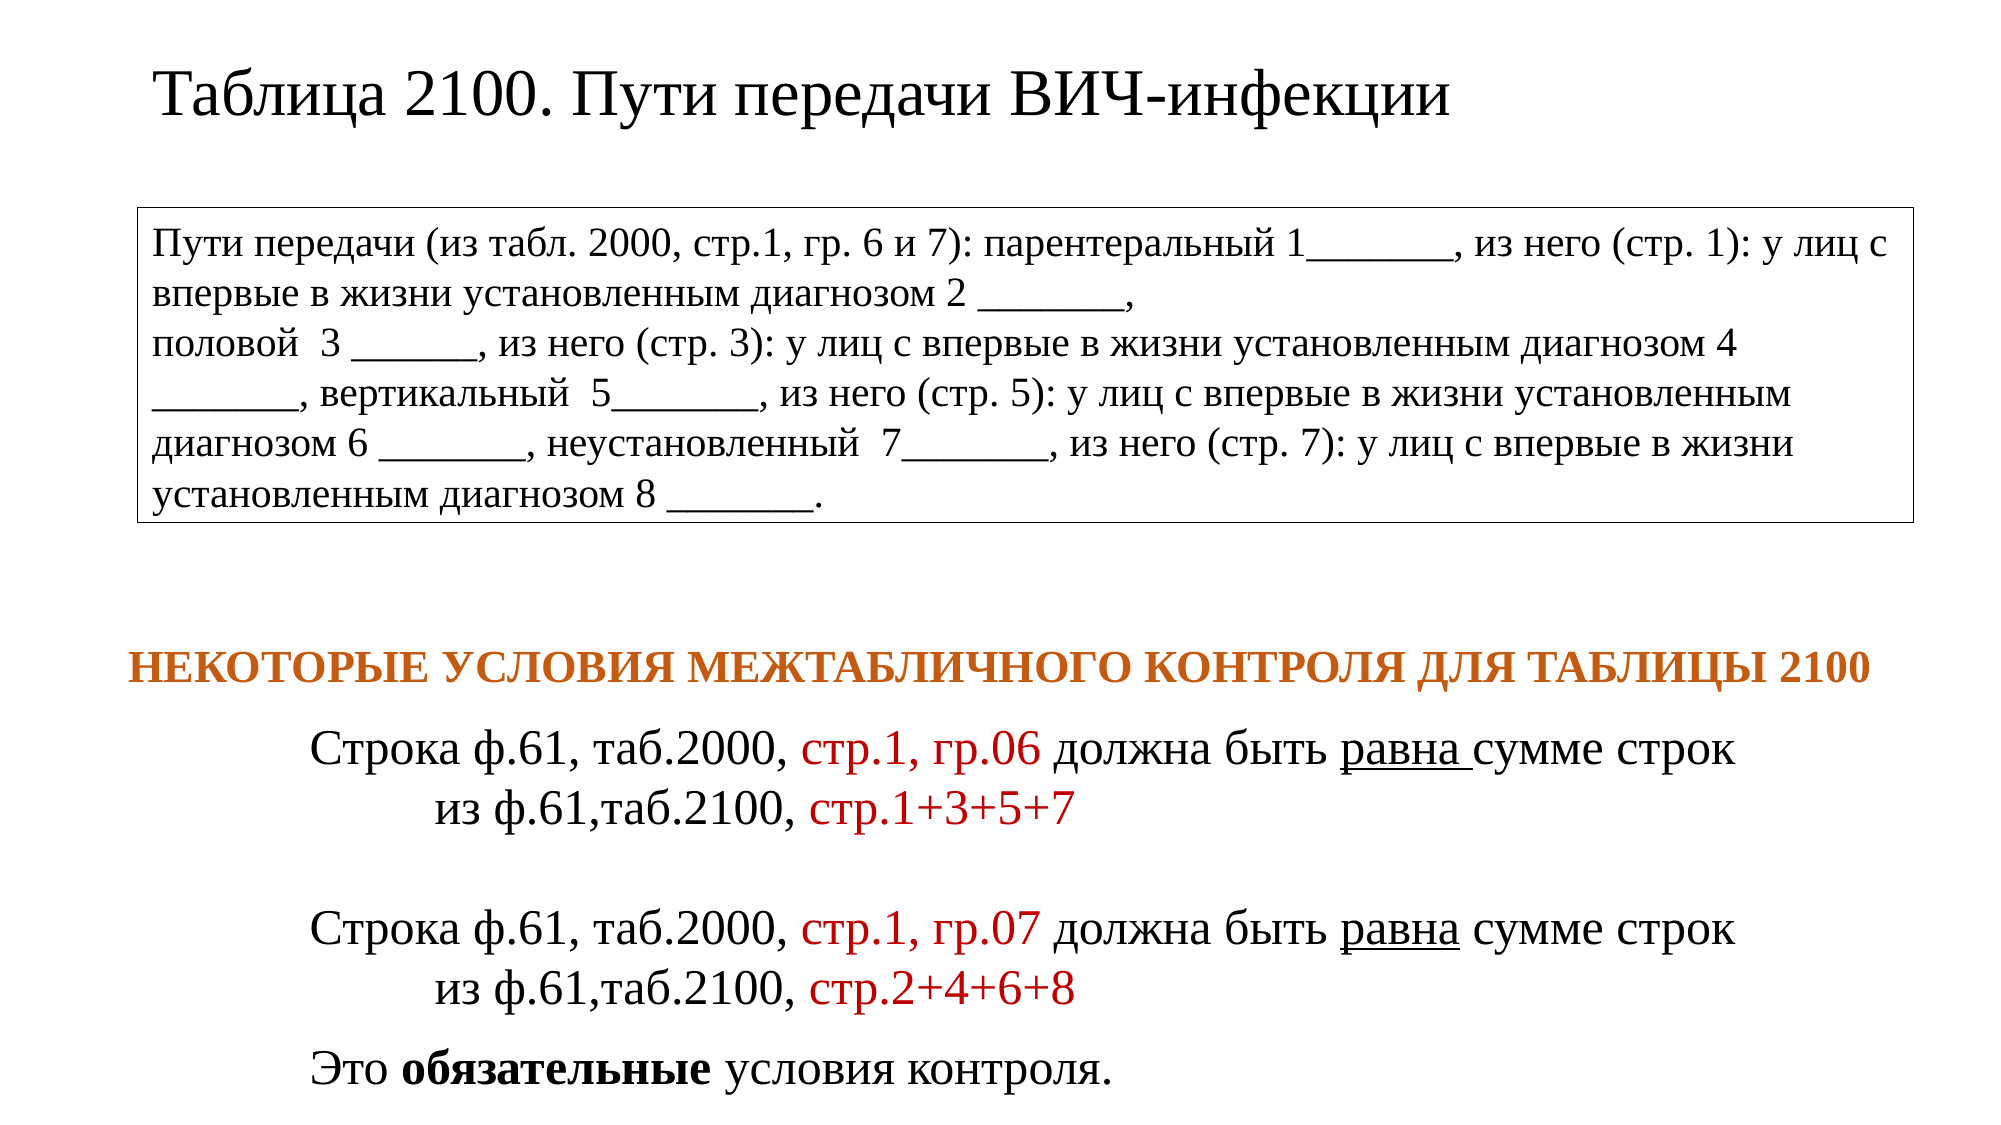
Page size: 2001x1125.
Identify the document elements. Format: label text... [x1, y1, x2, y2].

text_box Пути передачи (из табл. 2000, стр.1, гр. 6 и 7): парентеральный 1_______, из него (стр. 1): у лиц с впервые в жизни установленным диагнозом 2 _______, половой 3 ______, из него (стр. 3): у лиц с впервые в жизни установленным диагнозом 4 _______, вертикальный 5_______, из него (стр. 5): у лиц с впервые в жизни установленным диагнозом 6 _______, неустановленный 7_______, из него (стр. 7): у лиц с впервые в жизни установленным диагнозом 8 _______. [137, 207, 1914, 523]
text_box НЕКОТОРЫЕ УСЛОВИЯ МЕЖТАБЛИЧНОГО КОНТРОЛЯ ДЛЯ ТАБЛИЦЫ 2100 [96, 629, 1904, 699]
text_box Это обязательные условия контроля. [294, 1027, 1295, 1102]
title Таблица 2100. Пути передачи ВИЧ-инфекции [137, 59, 1863, 207]
text_box Строка ф.61, таб.2000, стр.1, гр.06 должна быть равна сумме строк из ф.61,таб.2100, стр.1+3+5+7 Строка ф.61, таб.2000, стр.1, гр.07 должна быть равна сумме строк из ф.61,таб.2100, стр.2+4+6+8 [294, 707, 1863, 1023]
